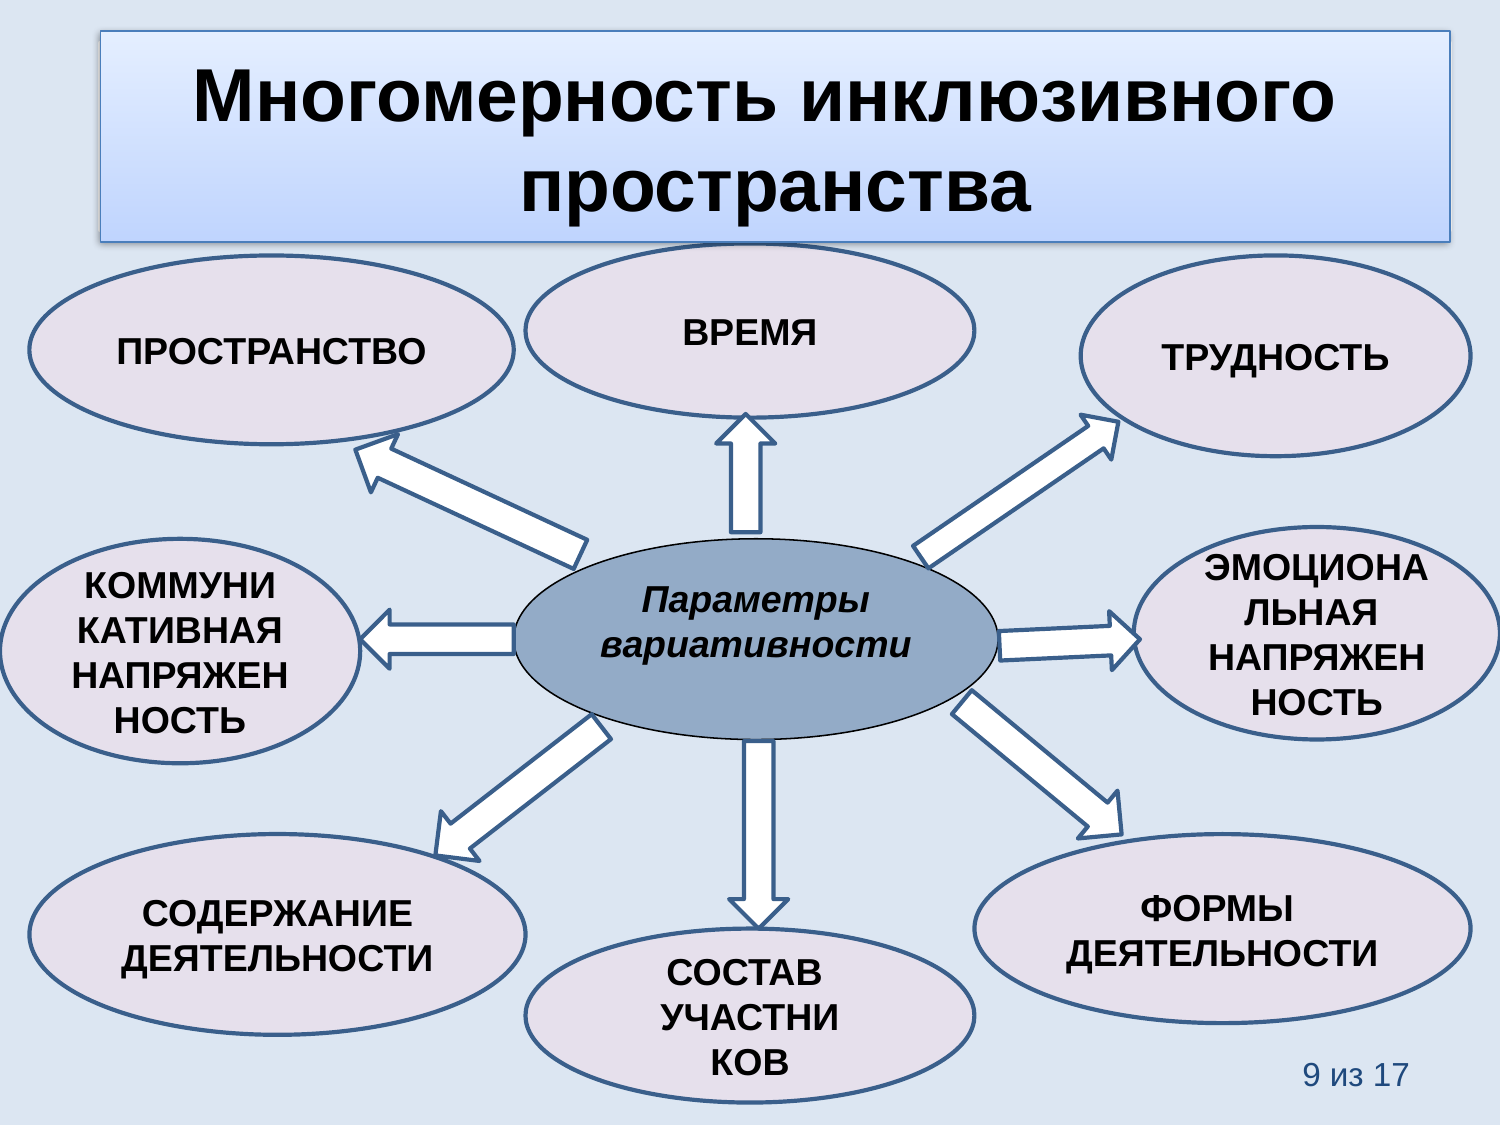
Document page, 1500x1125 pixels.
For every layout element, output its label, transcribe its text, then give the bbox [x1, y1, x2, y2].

text_box [433, 712, 614, 864]
text_box КОММУНИ КАТИВНАЯ НАПРЯЖЕННОСТЬ [0, 536, 363, 766]
slide_number 9 из 17 [1074, 1042, 1425, 1103]
text_box ВРЕМЯ [523, 250, 977, 420]
text_box [949, 688, 1124, 841]
text_box ФОРМЫ ДЕЯТЕЛЬНОСТИ [972, 831, 1473, 1026]
text_box ЭМОЦИОНАЛЬНАЯ НАПРЯЖЕННОСТЬ [1131, 524, 1500, 742]
text_box [358, 607, 516, 671]
text_box Параметры вариативности [516, 538, 997, 740]
text_box [727, 739, 791, 931]
text_box [996, 609, 1143, 673]
text_box ПРОСТРАНСТВО [27, 253, 516, 447]
text_box СОСТАВ УЧАСТНИ КОВ [523, 926, 977, 1105]
text_box Многомерность инклюзивного пространства [100, 30, 1451, 243]
text_box ТРУДНОСТЬ [1078, 253, 1473, 459]
text_box СОДЕРЖАНИЕ ДЕЯТЕЛЬНОСТИ [27, 831, 528, 1037]
text_box [910, 412, 1121, 571]
text_box [353, 432, 590, 571]
text_box [714, 411, 778, 535]
